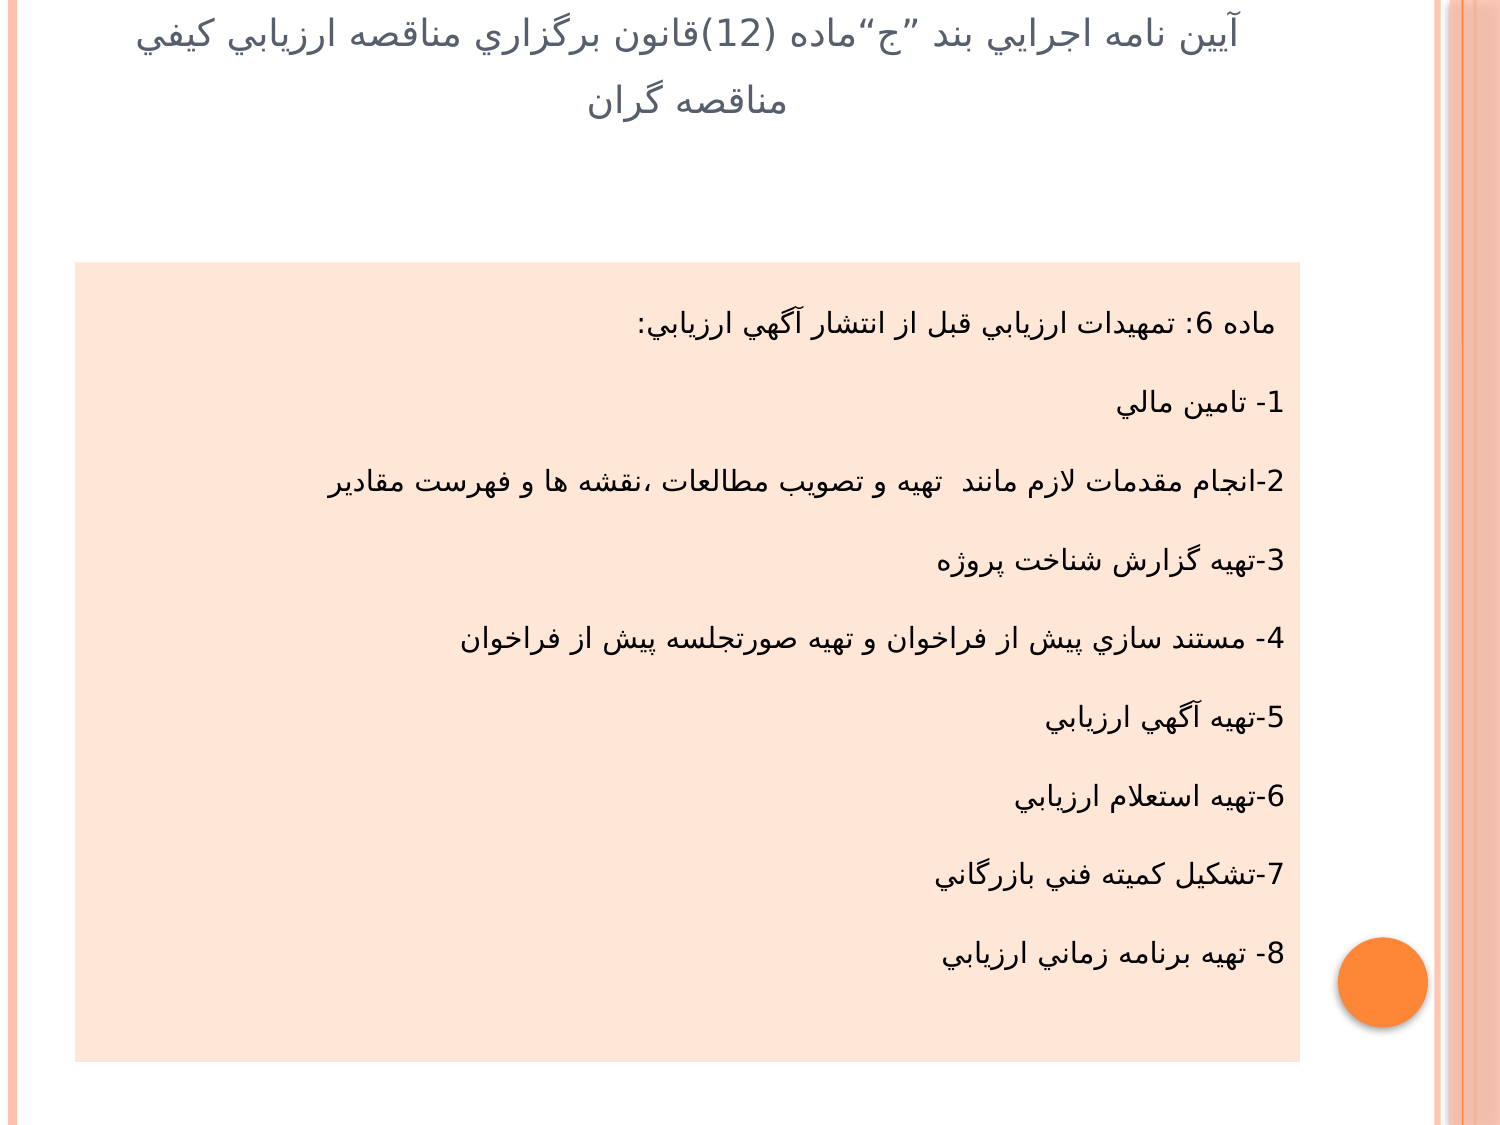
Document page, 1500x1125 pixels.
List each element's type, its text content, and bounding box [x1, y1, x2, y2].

list ماده 6: تمهيدات ارزيابي قبل از انتشار آگهي ارزيابي: 1- تامين مالي 2-انجام مقدمات لازم مانند تهيه و تصويب مطالعات ،نقشه ها و فهرست مقادير 3-تهيه گزارش شناخت پروژه 4- مستند سازي پيش از فراخوان و تهيه صورتجلسه پيش از فراخوان 5-تهيه آگهي ارزيابي 6-تهيه استعلام ارزيابي 7-تشكيل كميته فني بازرگاني 8- تهيه برنامه زماني ارزيابي [75, 262, 1300, 1062]
title آيين نامه اجرايي بند ”ج“ماده (12)قانون برگزاري مناقصه ارزيابي كيفي مناقصه گران [75, 45, 1300, 129]
